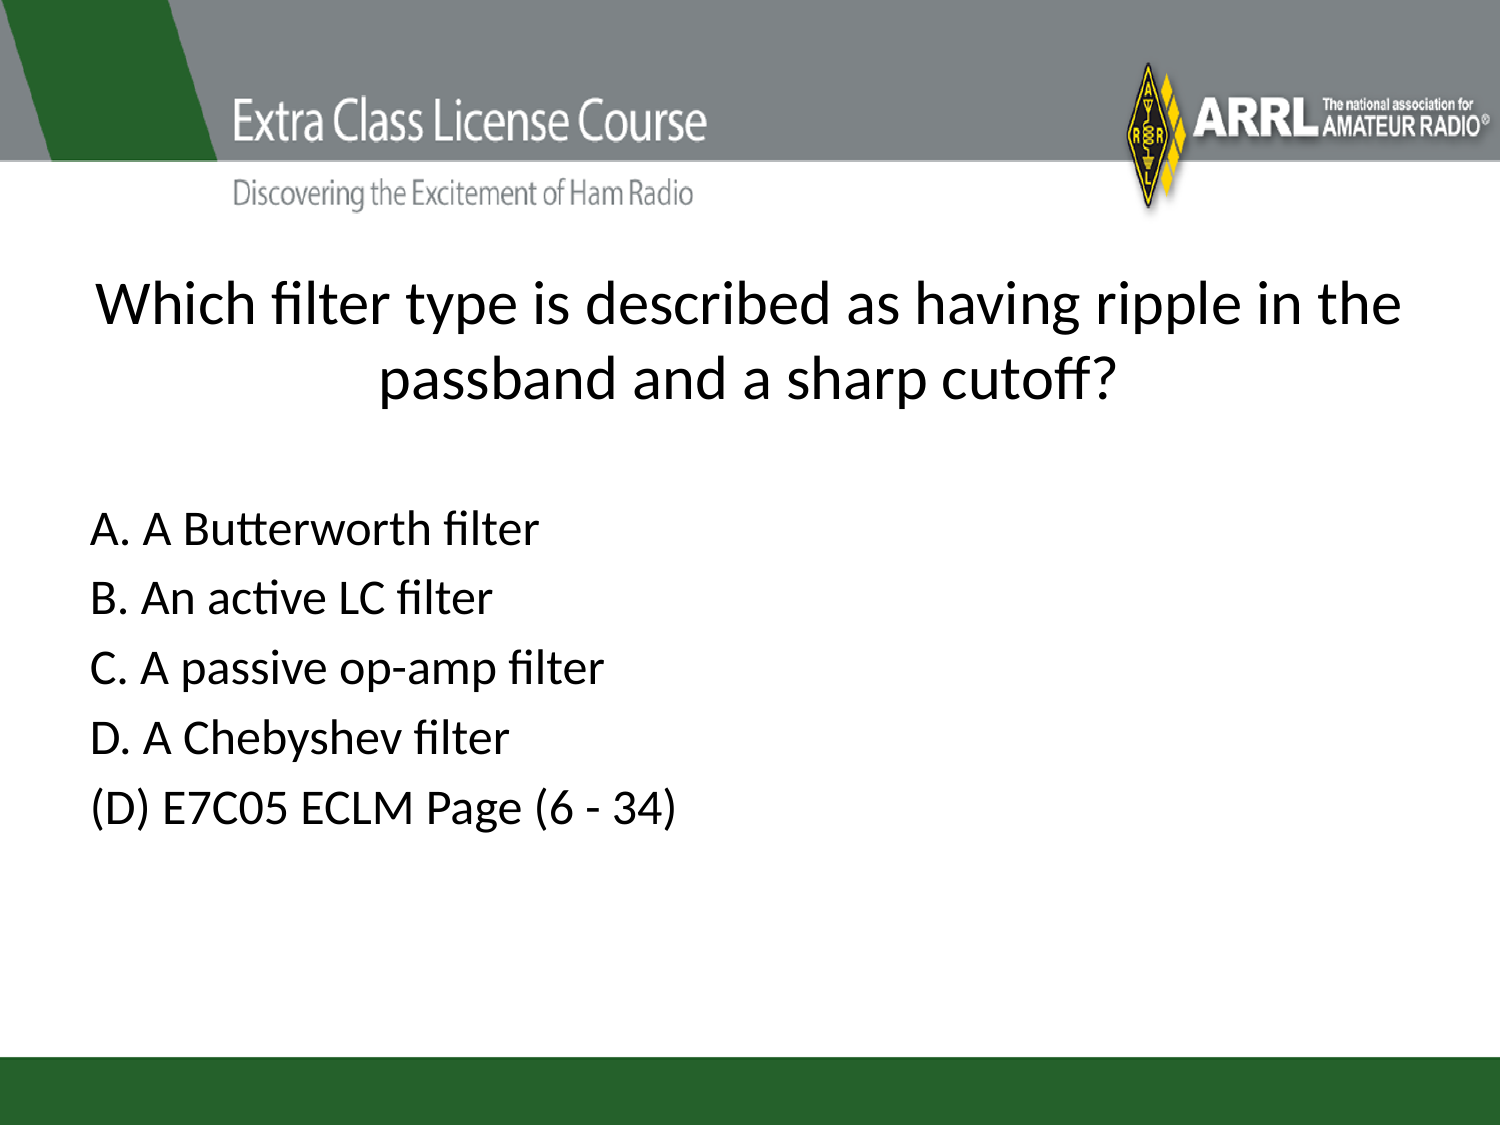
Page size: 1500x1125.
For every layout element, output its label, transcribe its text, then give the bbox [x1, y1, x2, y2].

list A. A Butterworth filter B. An active LC filter C. A passive op-amp filter D. A Chebyshev filter (D) E7C05 ECLM Page (6 - 34) [75, 487, 1425, 1005]
picture [0, 0, 1500, 1125]
title Which filter type is described as having ripple in the passband and a sharp cutoff? [75, 254, 1425, 435]
